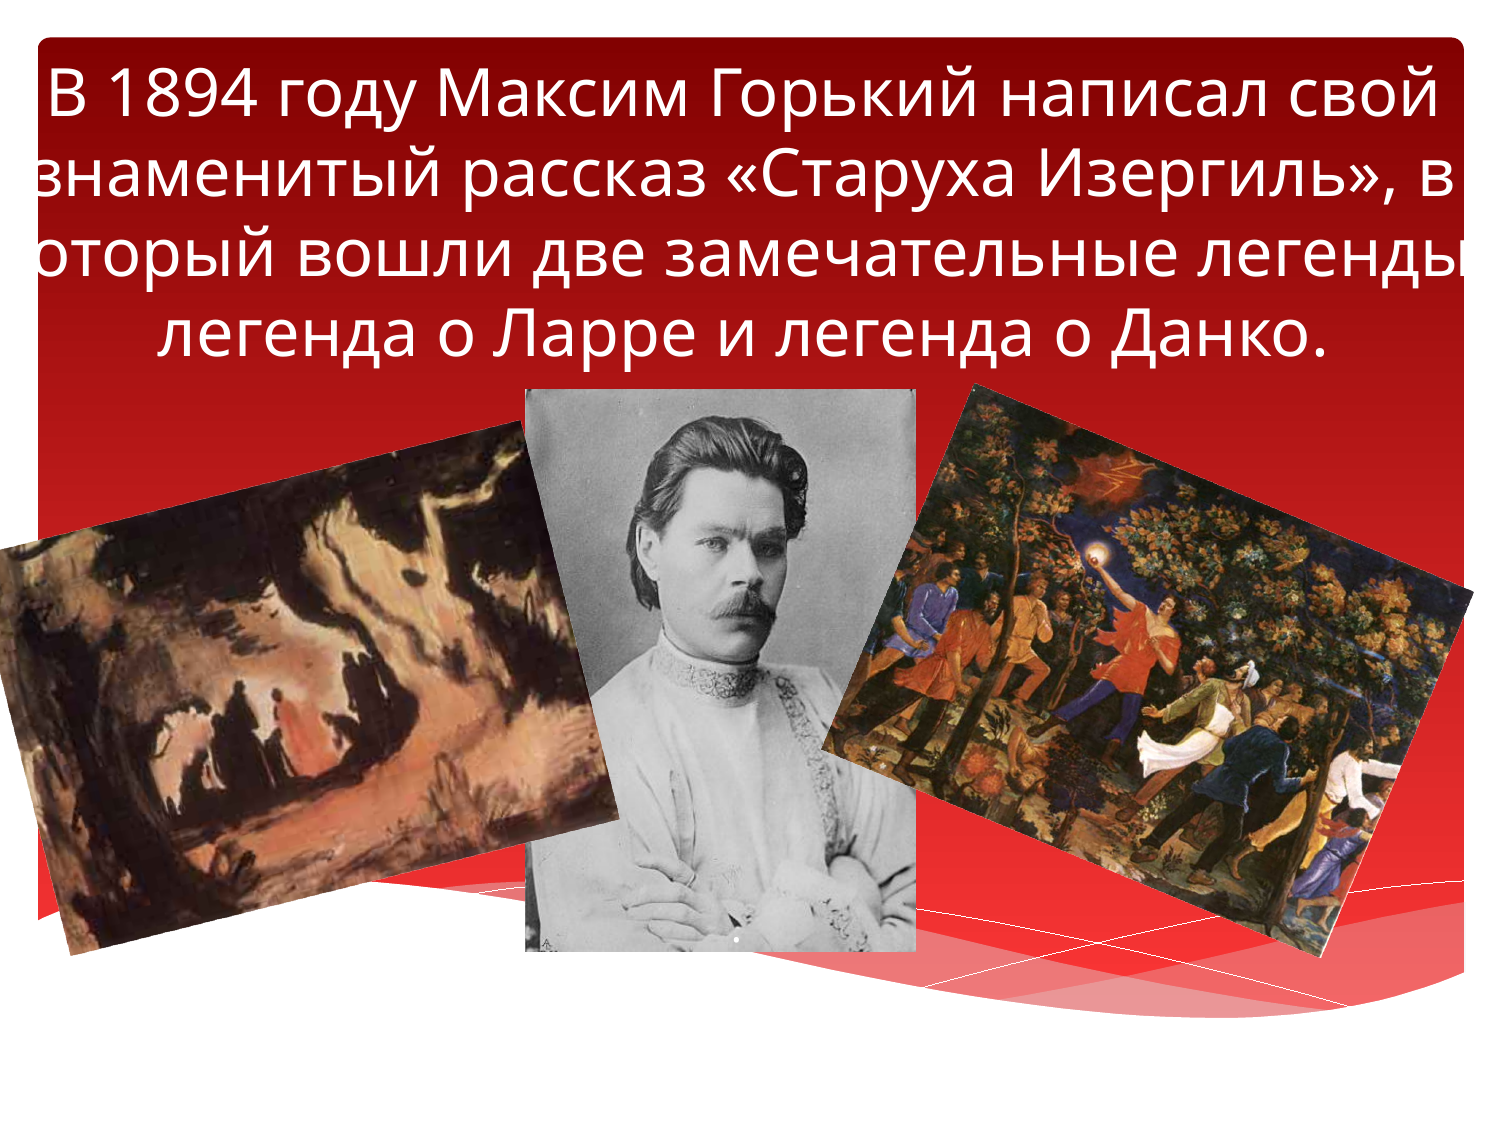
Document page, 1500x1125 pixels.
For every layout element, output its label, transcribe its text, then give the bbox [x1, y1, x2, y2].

subtitle . [407, 893, 1066, 964]
title В 1894 году Максим Горький написал свой знаменитый рассказ «Старуха Изергиль», в который вошли две замечательные легенды: легенда о Ларре и легенда о Данко. [0, 7, 1500, 378]
picture [0, 384, 1473, 958]
